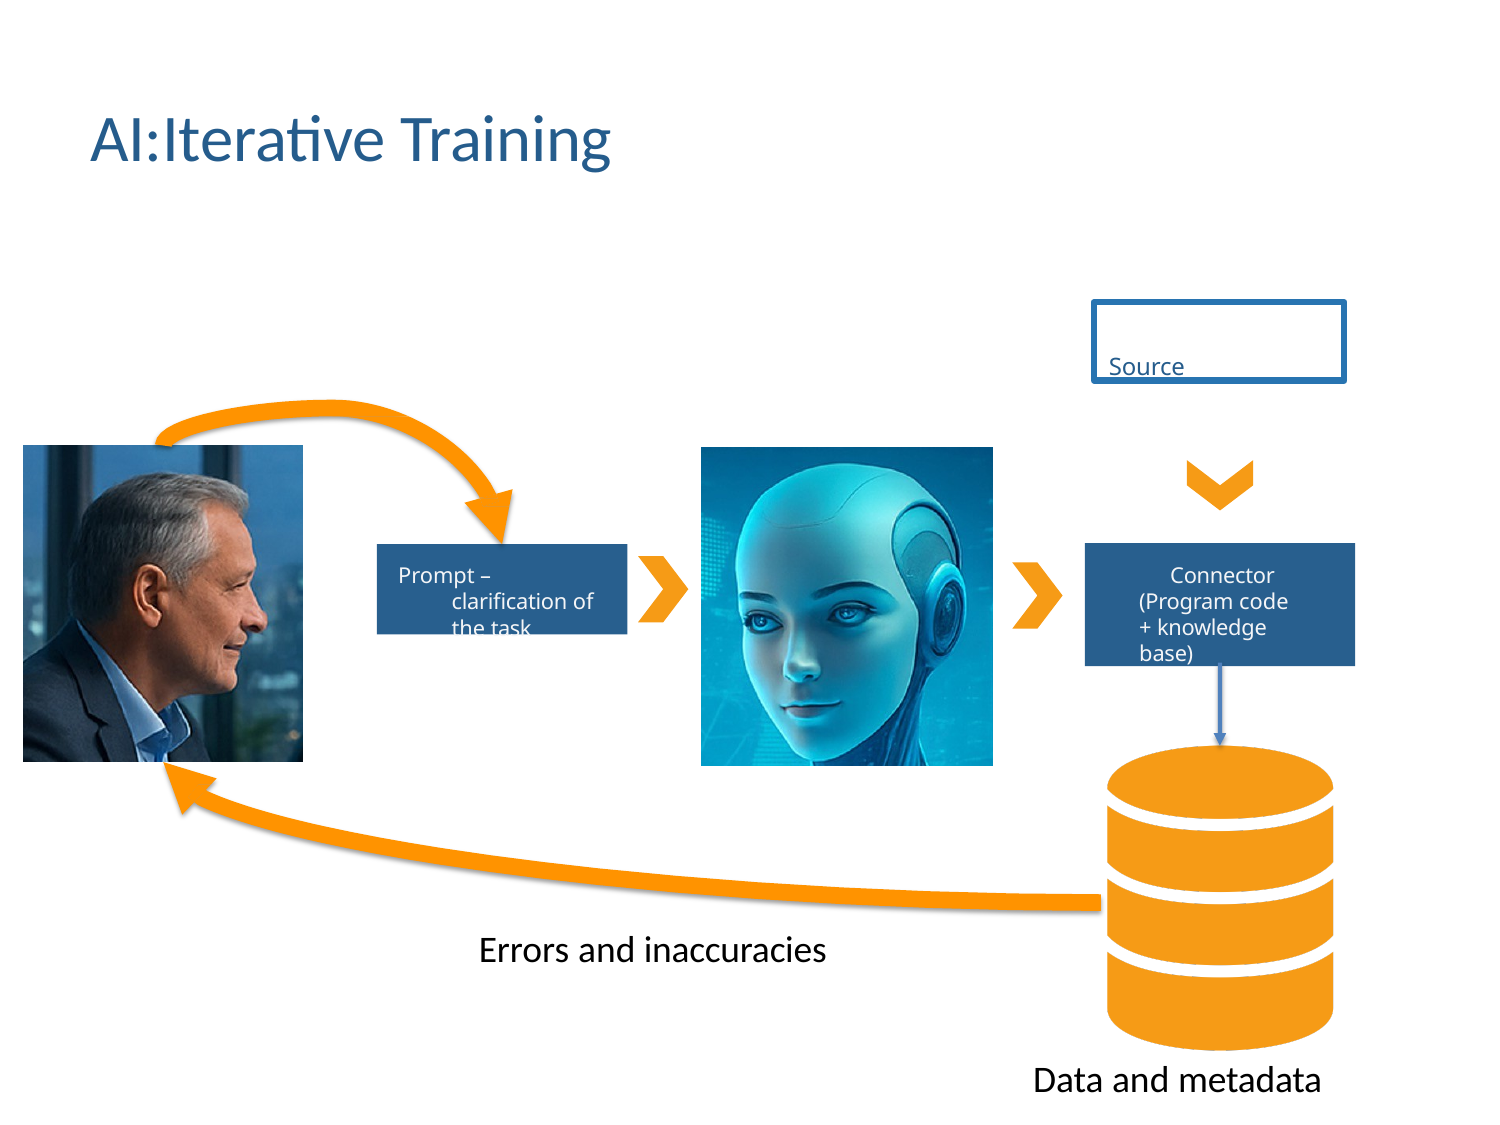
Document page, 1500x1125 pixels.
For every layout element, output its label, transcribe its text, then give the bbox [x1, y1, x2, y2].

text_box Errors and inaccuracies Data and metadata [476, 1059, 1327, 1101]
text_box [147, 395, 560, 605]
text_box Source [1093, 302, 1345, 381]
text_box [23, 445, 142, 767]
title AI:Iterative Training [87, 52, 1374, 283]
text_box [105, 459, 1355, 1052]
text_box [564, 445, 993, 458]
